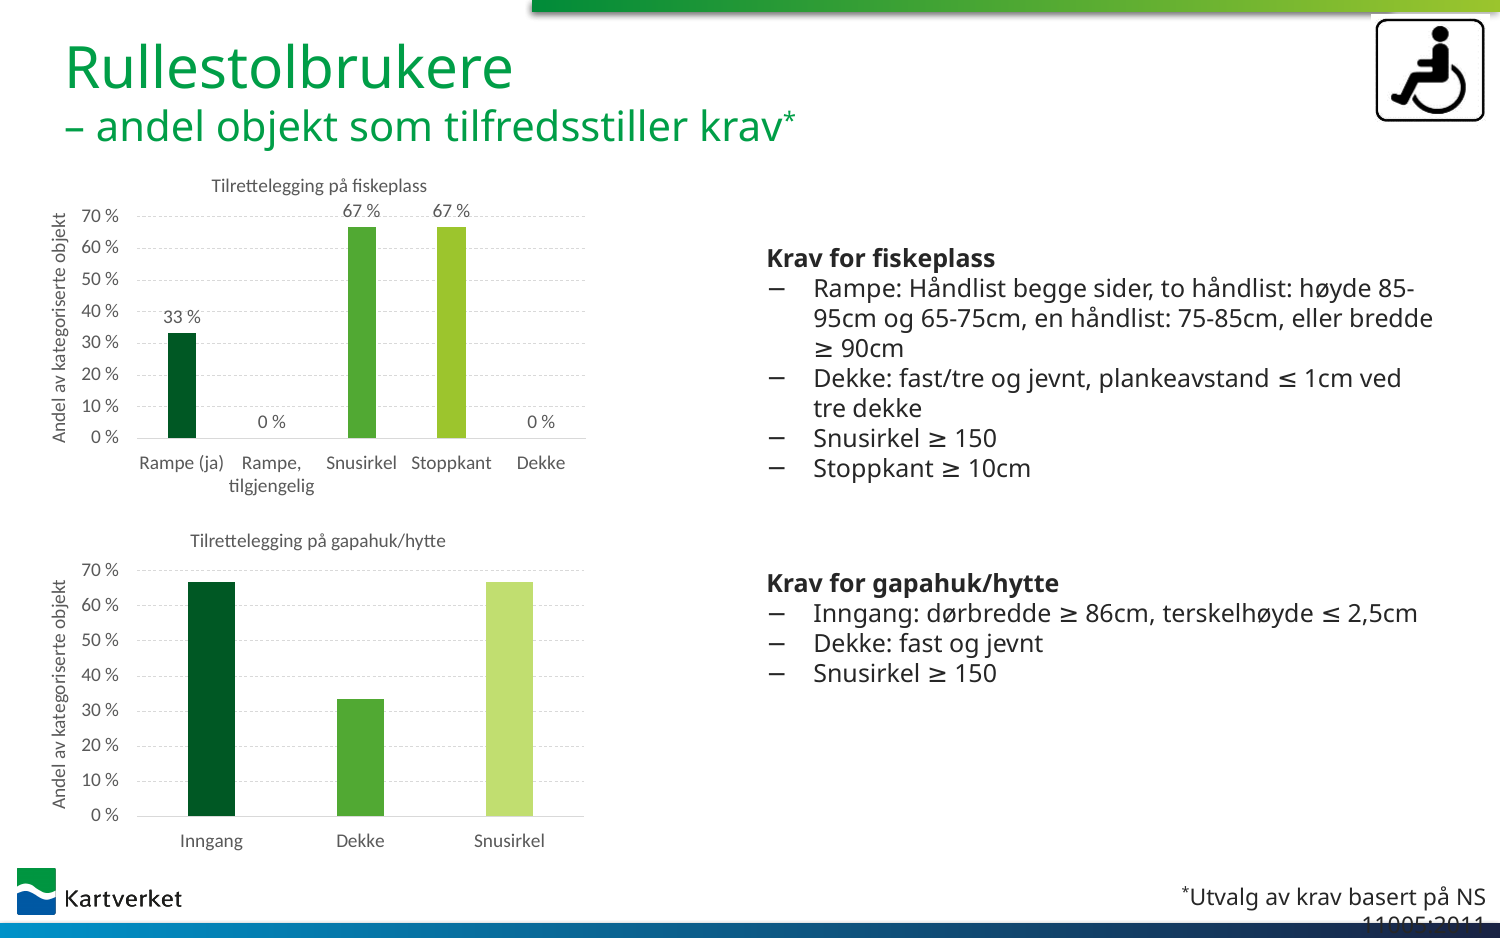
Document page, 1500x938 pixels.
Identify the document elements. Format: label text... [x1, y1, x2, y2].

picture [1371, 13, 1491, 127]
text_box Rullestolbrukere – andel objekt som tilfredsstiller krav* [49, 29, 1431, 158]
picture [41, 166, 598, 505]
text_box *Utvalg av krav basert på NS 11005:2011 [1068, 873, 1500, 938]
text_box Krav for gapahuk/hytte Inngang: dørbredde ≥ 86cm, terskelhøyde ≤ 2,5cm Dekke: fast og jevnt Snusirkel ≥ 150 [751, 560, 1452, 695]
picture [41, 520, 596, 859]
text_box Krav for fiskeplass Rampe: Håndlist begge sider, to håndlist: høyde 85-95cm og 65-75cm, en håndlist: 75-85cm, eller bredde ≥ 90cm Dekke: fast/tre og jevnt, plankeavstand ≤ 1cm ved tre dekke Snusirkel ≥ 150 Stoppkant ≥ 10cm [751, 235, 1452, 490]
